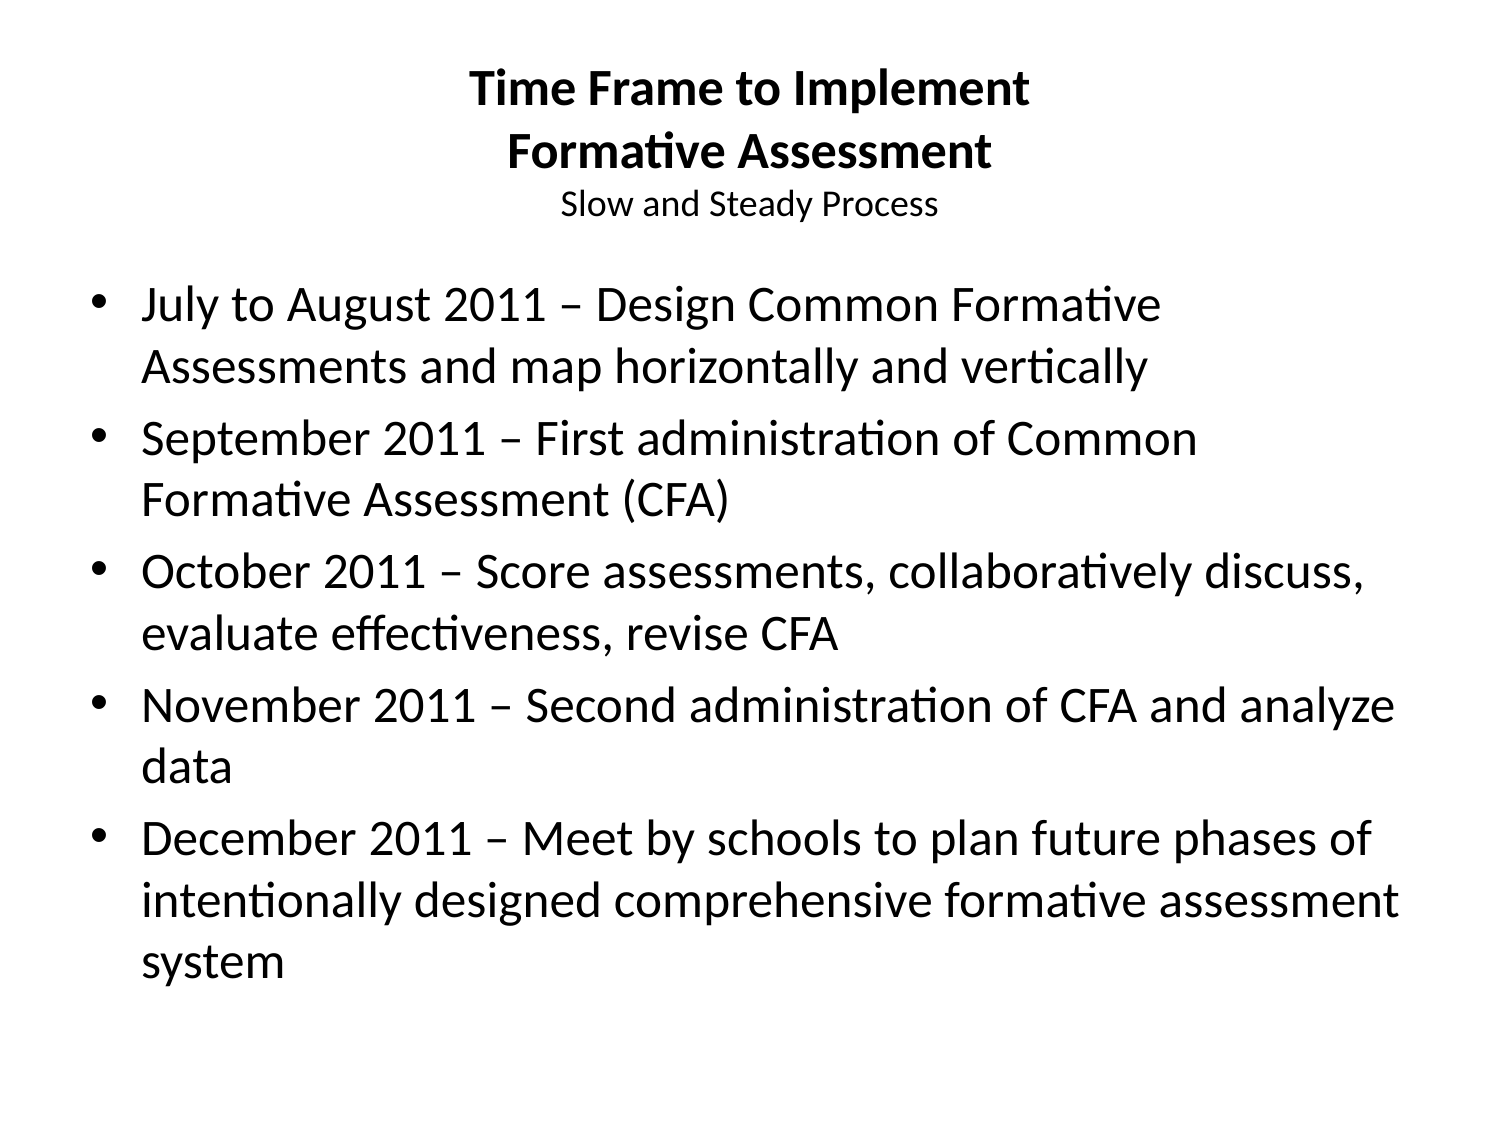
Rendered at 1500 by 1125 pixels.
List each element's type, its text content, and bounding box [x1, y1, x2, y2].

title Time Frame to Implement Formative Assessment Slow and Steady Process [75, 45, 1425, 233]
list July to August 2011 – Design Common Formative Assessments and map horizontally and vertically September 2011 – First administration of Common Formative Assessment (CFA) October 2011 – Score assessments, collaboratively discuss, evaluate effectiveness, revise CFA November 2011 – Second administration of CFA and analyze data December 2011 – Meet by schools to plan future phases of intentionally designed comprehensive formative assessment system [75, 262, 1425, 1005]
